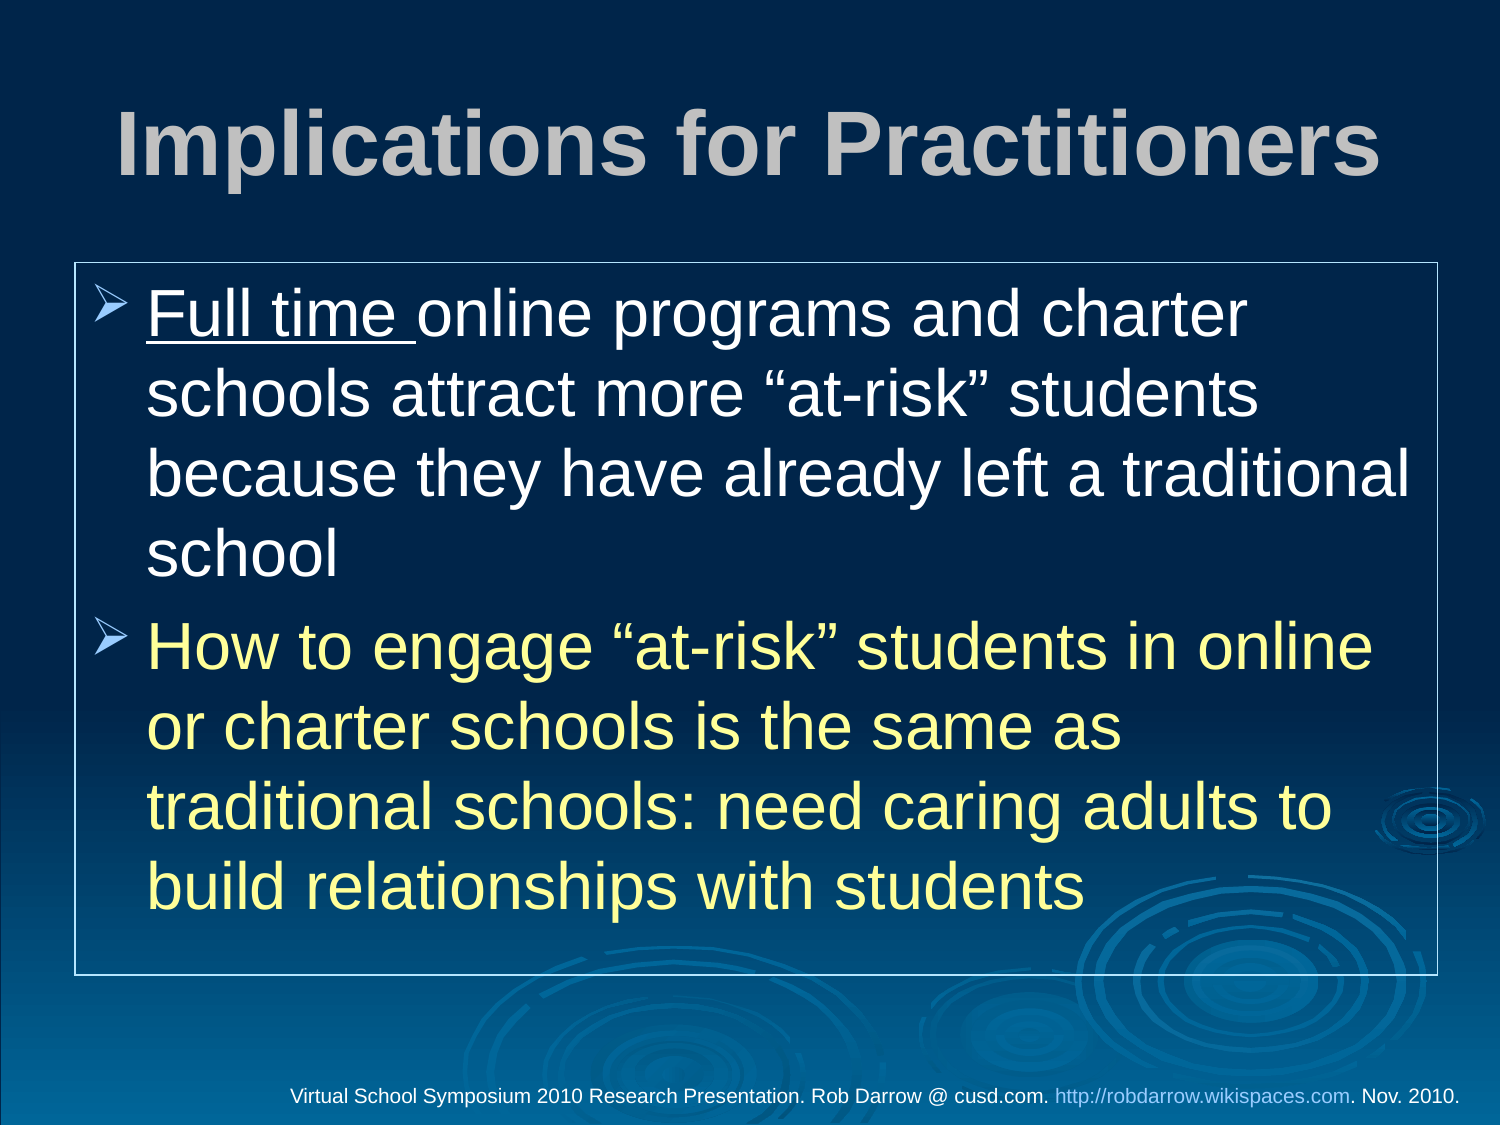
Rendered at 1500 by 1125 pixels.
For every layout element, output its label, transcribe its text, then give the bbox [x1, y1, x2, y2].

list Full time online programs and charter schools attract more “at-risk” students because they have already left a traditional school How to engage “at-risk” students in online or charter schools is the same as traditional schools: need caring adults to build relationships with students [74, 262, 1438, 976]
title Implications for Practitioners [74, 45, 1426, 233]
